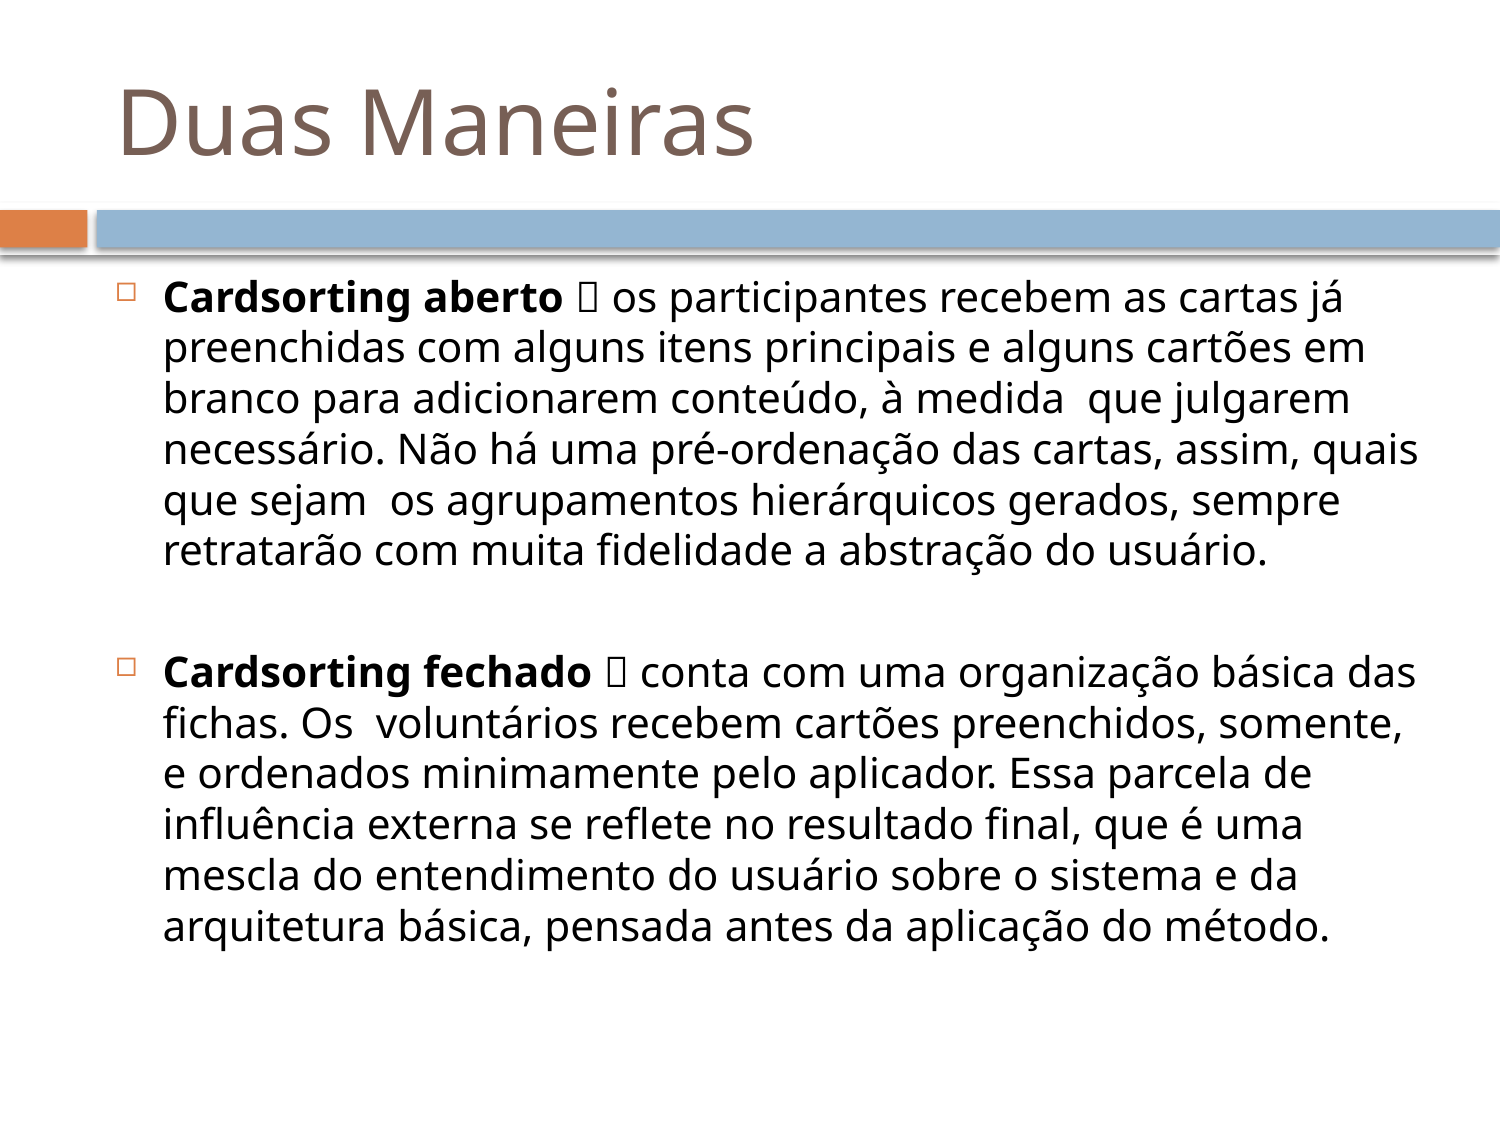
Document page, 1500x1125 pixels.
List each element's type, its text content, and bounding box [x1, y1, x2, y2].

list Cardsorting aberto  os participantes recebem as cartas já preenchidas com alguns itens principais e alguns cartões em branco para adicionarem conteúdo, à medida que julgarem necessário. Não há uma pré-ordenação das cartas, assim, quais que sejam os agrupamentos hierárquicos gerados, sempre retratarão com muita fidelidade a abstração do usuário. Cardsorting fechado  conta com uma organização básica das fichas. Os voluntários recebem cartões preenchidos, somente, e ordenados minimamente pelo aplicador. Essa parcela de influência externa se reflete no resultado final, que é uma mescla do entendimento do usuário sobre o sistema e da arquitetura básica, pensada antes da aplicação do método. [100, 262, 1438, 1000]
title Duas Maneiras [100, 37, 1438, 200]
